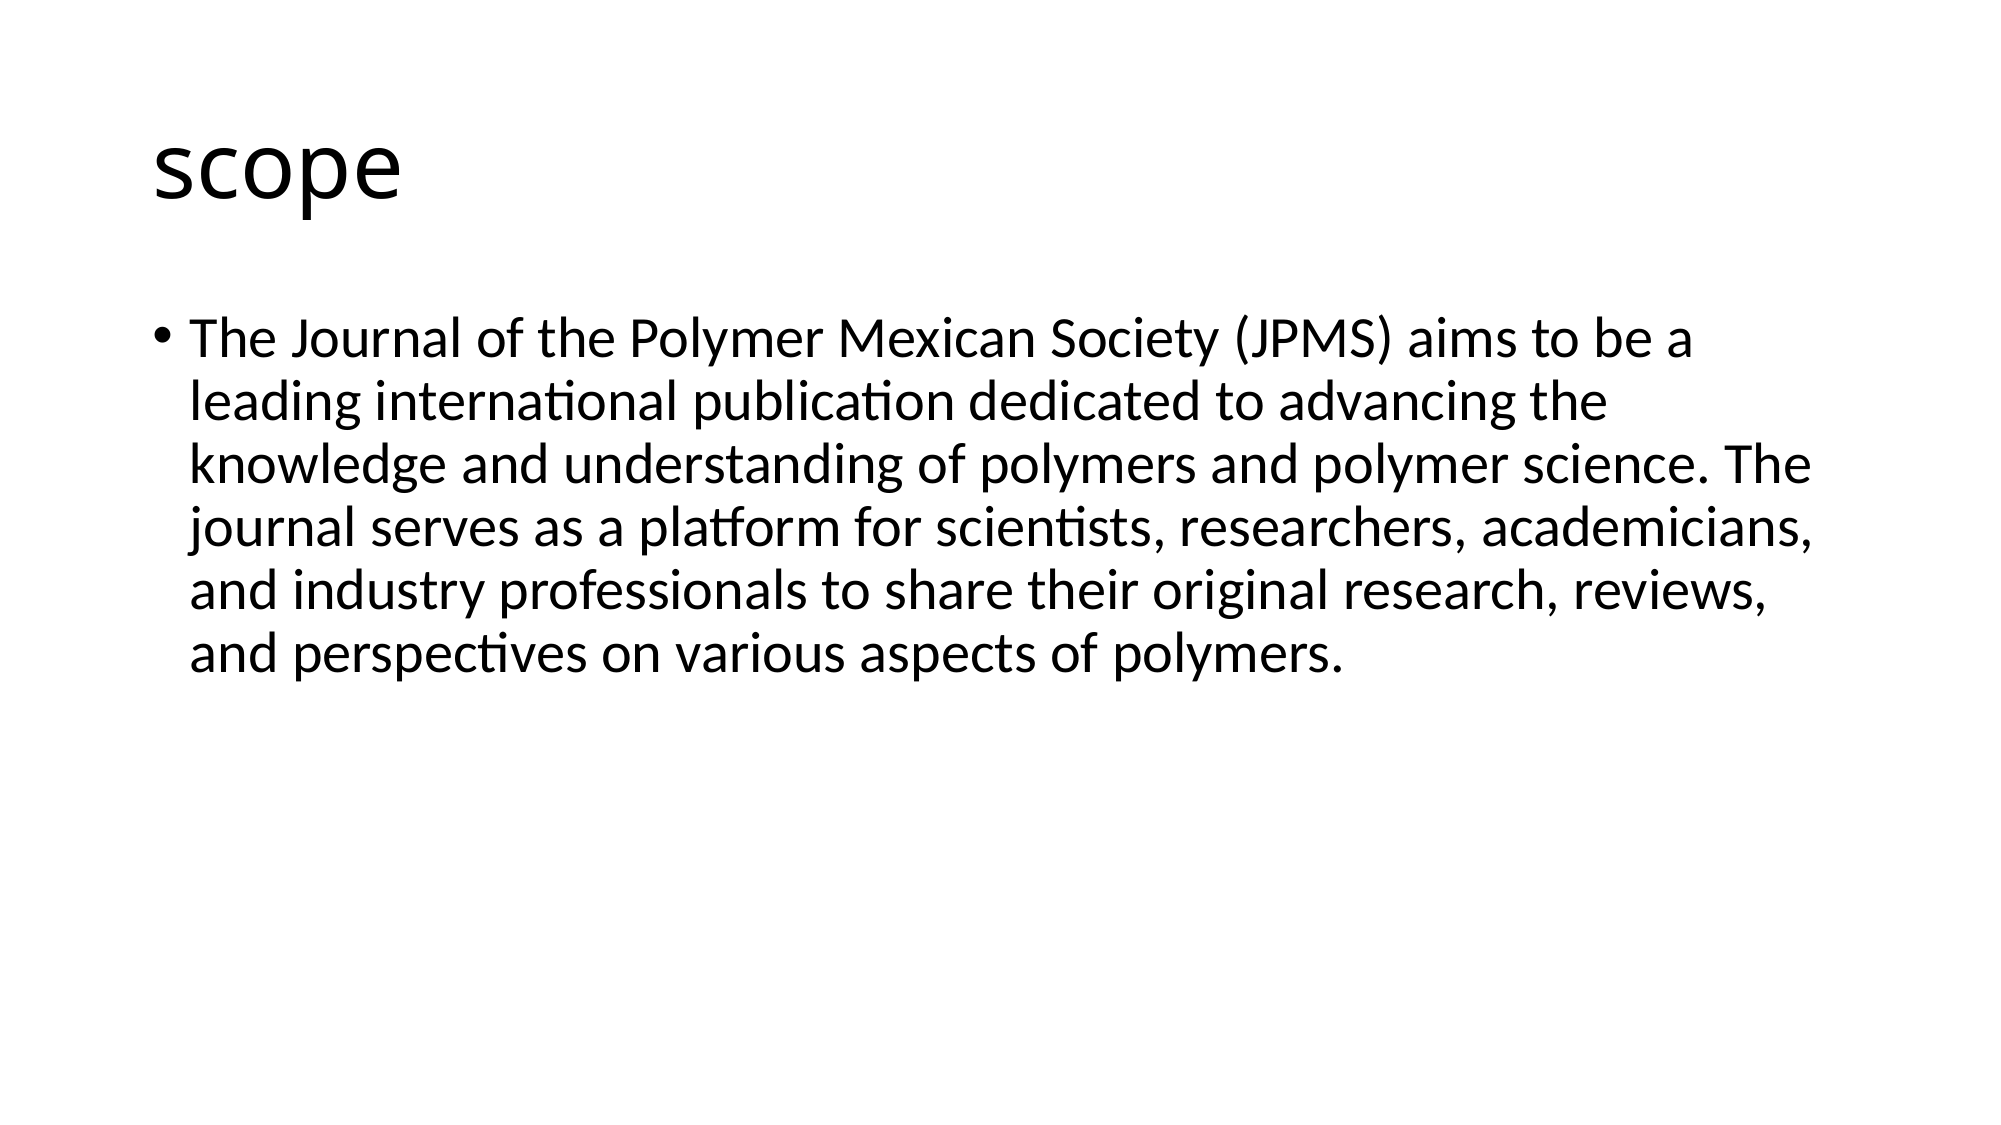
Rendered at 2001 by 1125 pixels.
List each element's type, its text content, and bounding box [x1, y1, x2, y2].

title scope [137, 59, 1863, 278]
list The Journal of the Polymer Mexican Society (JPMS) aims to be a leading international publication dedicated to advancing the knowledge and understanding of polymers and polymer science. The journal serves as a platform for scientists, researchers, academicians, and industry professionals to share their original research, reviews, and perspectives on various aspects of polymers. [137, 299, 1863, 1014]
